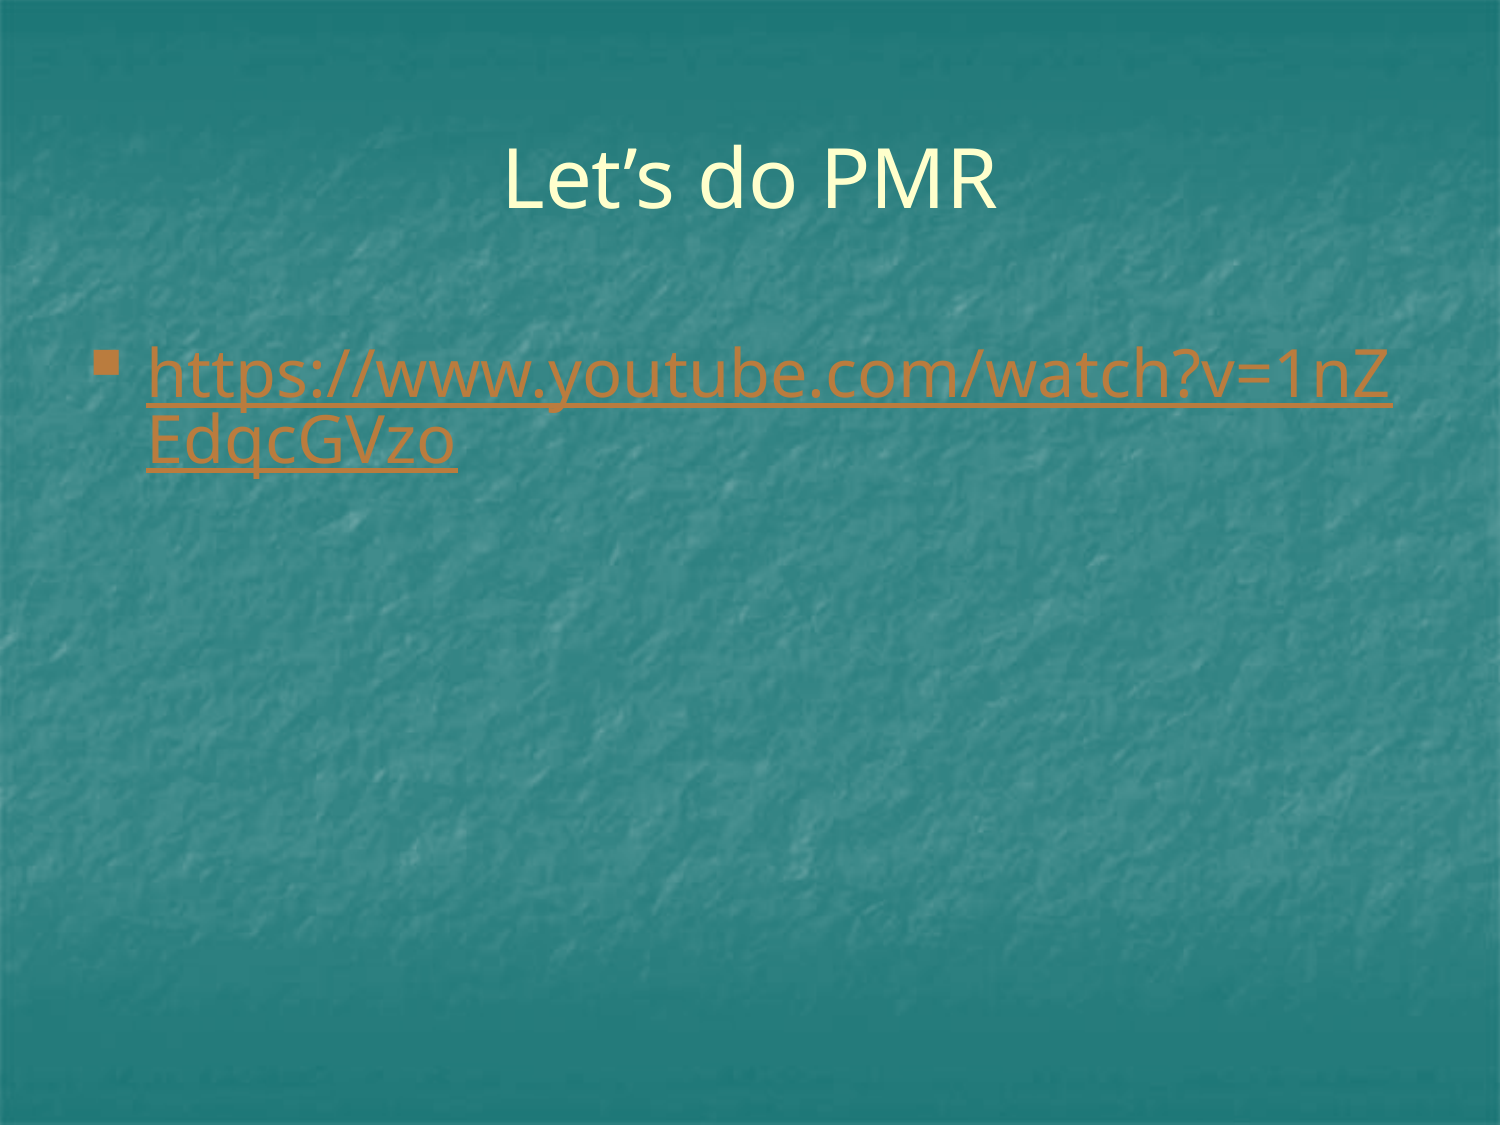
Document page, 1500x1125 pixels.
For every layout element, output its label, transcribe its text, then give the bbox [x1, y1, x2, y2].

list https://www.youtube.com/watch?v=1nZEdqcGVzo [74, 324, 1426, 1001]
title Let’s do PMR [74, 62, 1426, 288]
